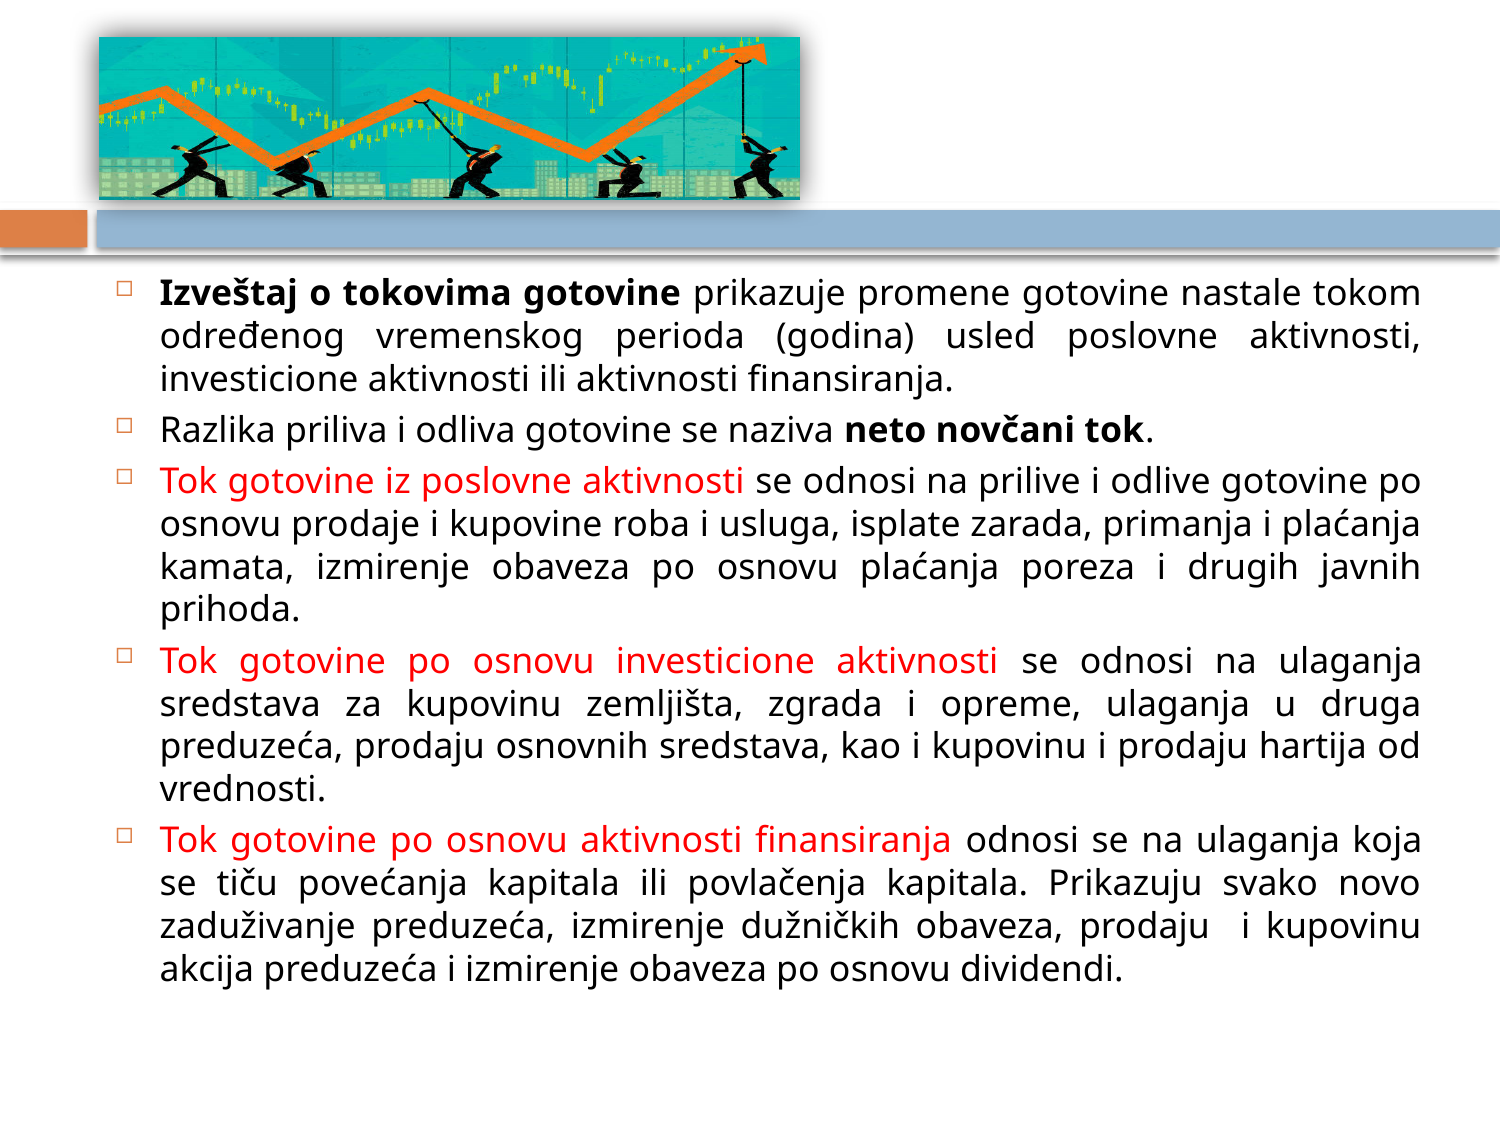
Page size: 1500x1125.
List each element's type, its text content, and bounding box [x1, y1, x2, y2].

list Izveštaj o tokovima gotovine prikazuje promene gotovine nastale tokom određenog vremenskog perioda (godina) usled poslovne aktivnosti, investicione aktivnosti ili aktivnosti finansiranja. Razlika priliva i odliva gotovine se naziva neto novčani tok. Tok gotovine iz poslovne aktivnosti se odnosi na prilive i odlive gotovine po osnovu prodaje i kupovine roba i usluga, isplate zarada, primanja i plaćanja kamata, izmirenje obaveza po osnovu plaćanja poreza i drugih javnih prihoda. Tok gotovine po osnovu investicione aktivnosti se odnosi na ulaganja sredstava za kupovinu zemljišta, zgrada i opreme, ulaganja u druga preduzeća, prodaju osnovnih sredstava, kao i kupovinu i prodaju hartija od vrednosti. Tok gotovine po osnovu aktivnosti finansiranja odnosi se na ulaganja koja se tiču povećanja kapitala ili povlačenja kapitala. Prikazuju svako novo zaduživanje preduzeća, izmirenje dužničkih obaveza, prodaju i kupovinu akcija preduzeća i izmirenje obaveza po osnovu dividendi. [100, 262, 1438, 1000]
picture [99, 37, 801, 201]
